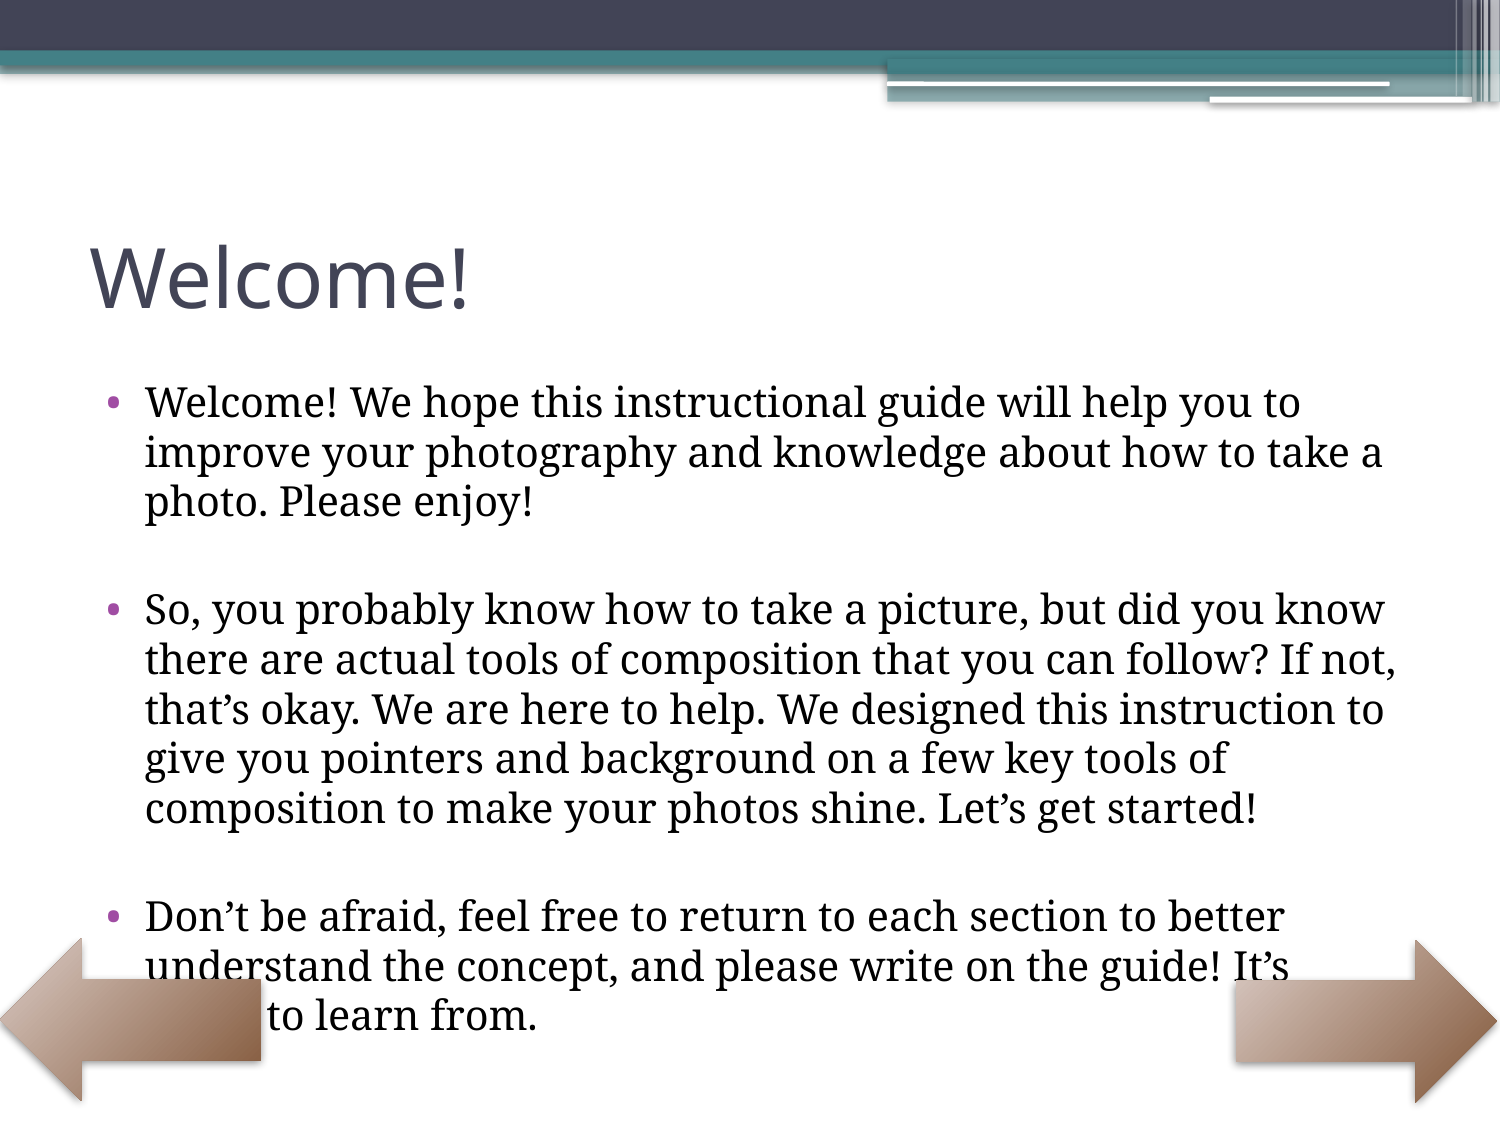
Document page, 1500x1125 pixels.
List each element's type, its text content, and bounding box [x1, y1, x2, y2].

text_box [0, 938, 1498, 1103]
list Welcome! We hope this instructional guide will help you to improve your photography and knowledge about how to take a photo. Please enjoy! So, you probably know how to take a picture, but did you know there are actual tools of composition that you can follow? If not, that’s okay. We are here to help. We designed this instruction to give you pointers and background on a few key tools of composition to make your photos shine. Let’s get started! Don’t be afraid, feel free to return to each section to better understand the concept, and please write on the guide! It’s yours to learn from. [75, 368, 1425, 935]
title Welcome! [75, 187, 1425, 363]
